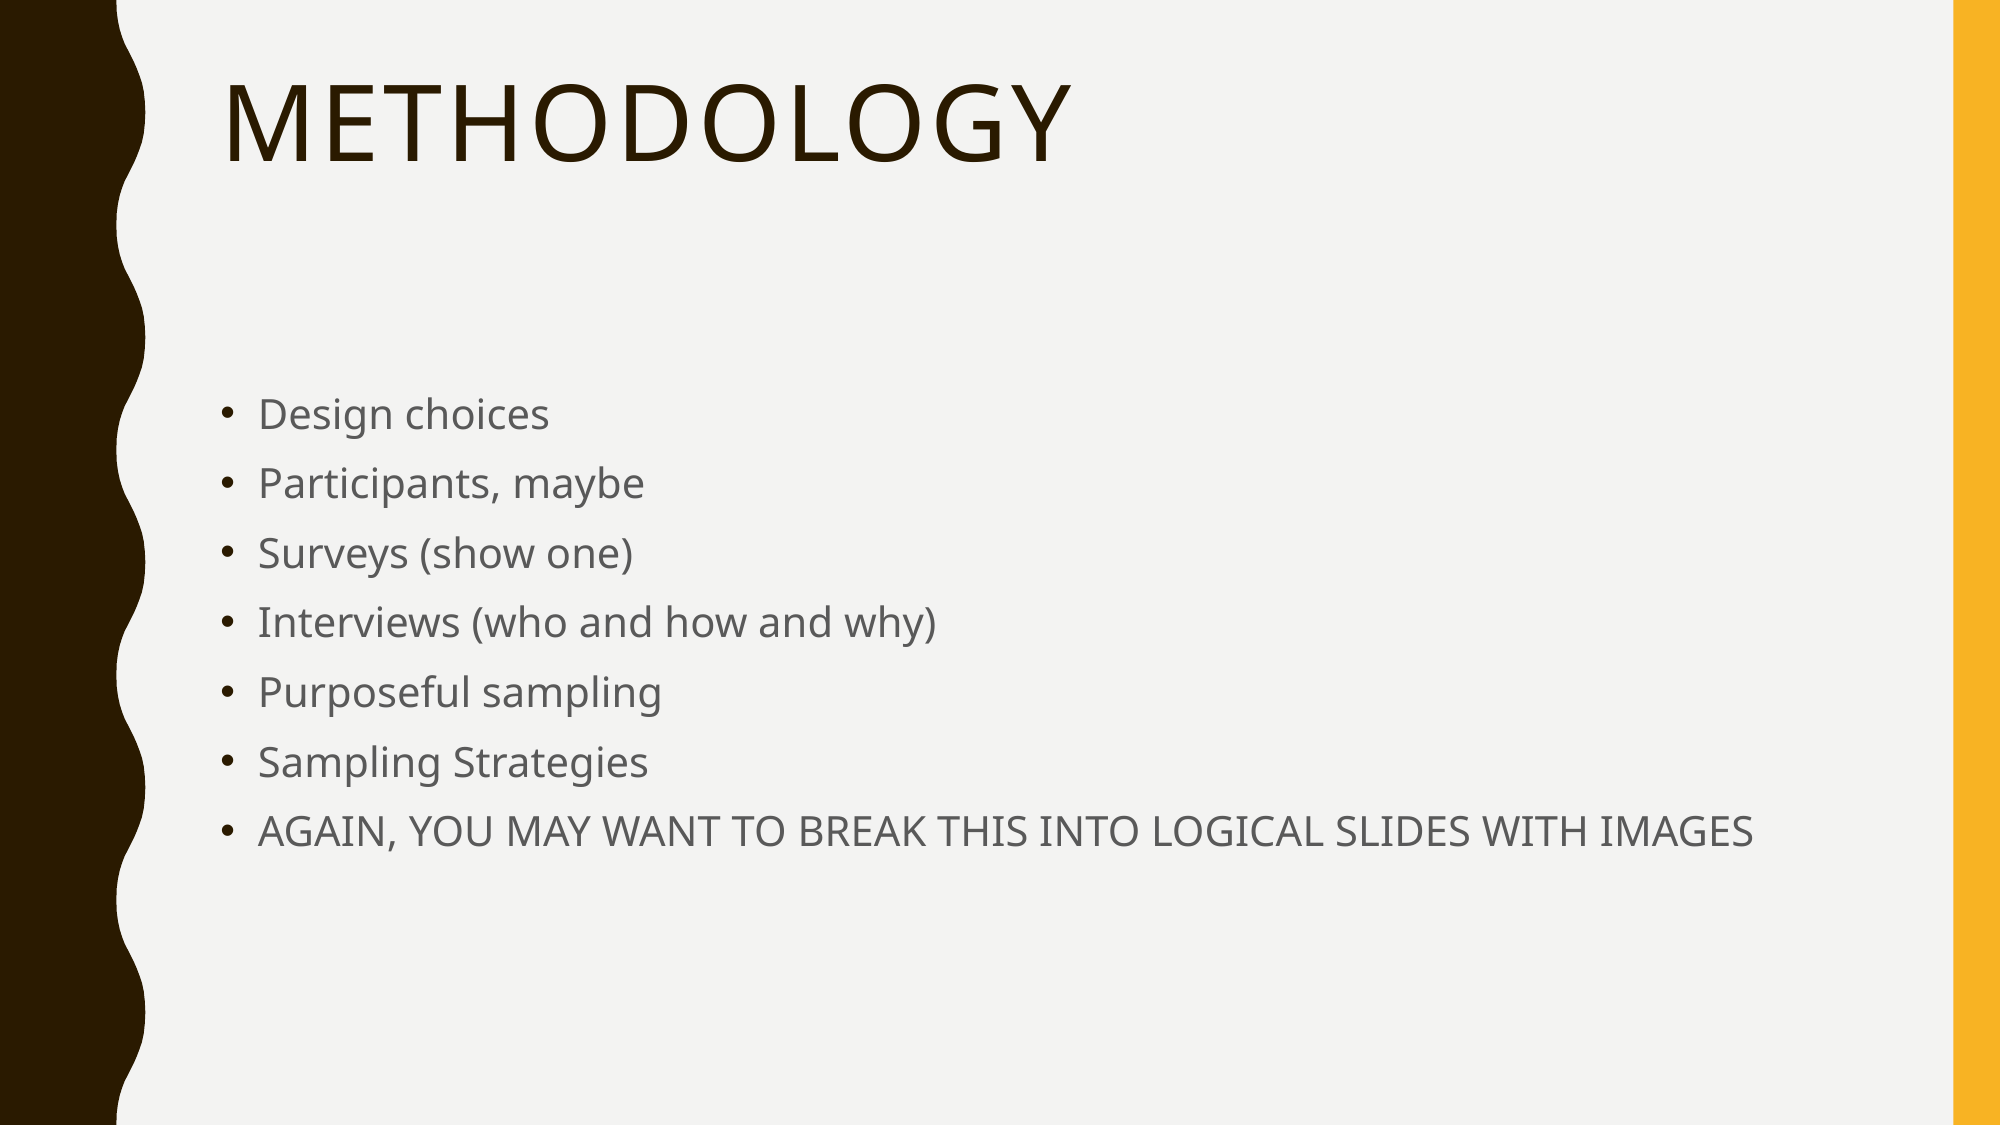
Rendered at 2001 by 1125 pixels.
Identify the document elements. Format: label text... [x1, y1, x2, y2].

title Methodology [205, 62, 1875, 308]
list Design choices Participants, maybe Surveys (show one) Interviews (who and how and why) Purposeful sampling Sampling Strategies AGAIN, YOU MAY WANT TO BREAK THIS INTO LOGICAL SLIDES WITH IMAGES [205, 375, 1875, 965]
